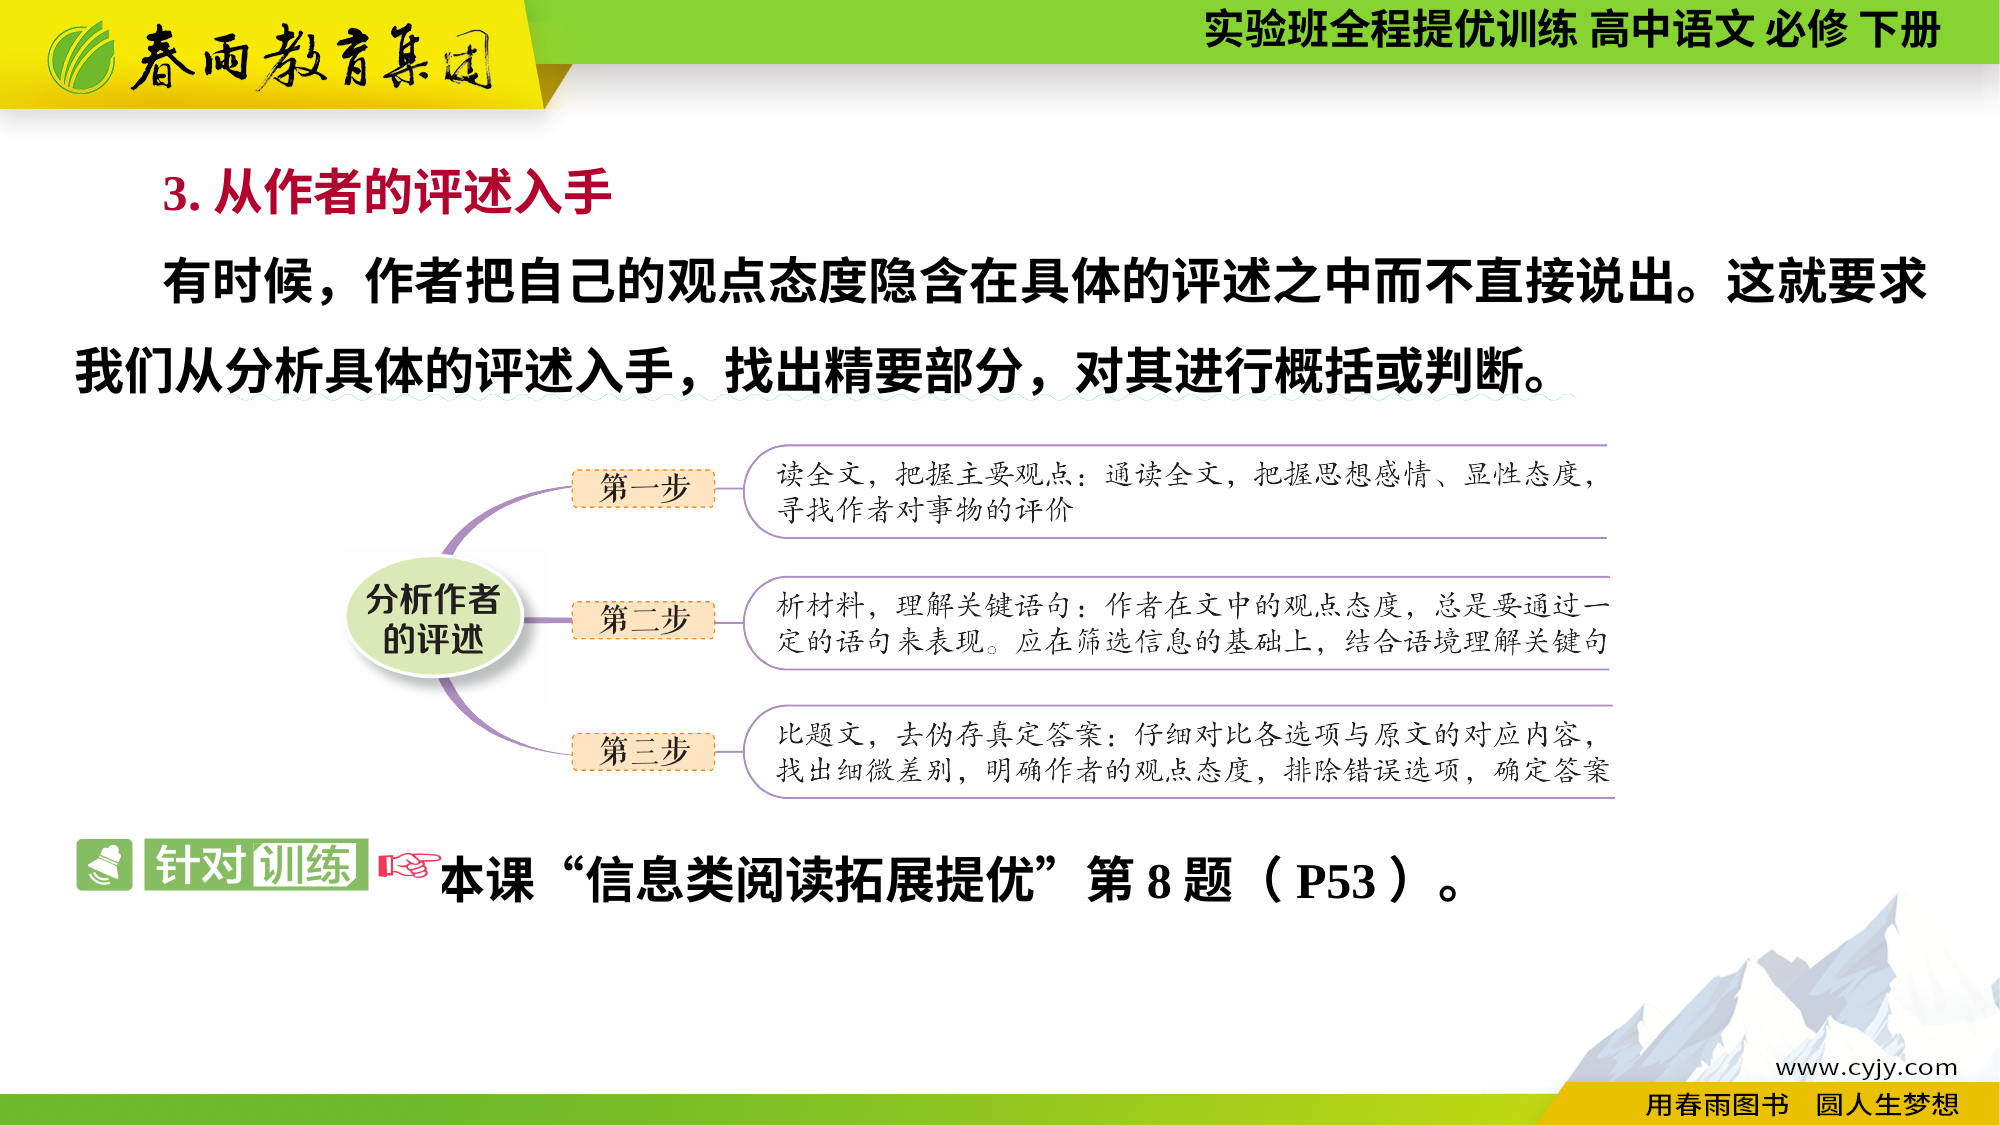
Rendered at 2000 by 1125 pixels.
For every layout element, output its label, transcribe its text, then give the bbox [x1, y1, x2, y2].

picture [0, 0, 2000, 1125]
text_box 本课“信息类阅读拓展提优”第8题（P53）。 [59, 810, 1944, 916]
list 3.从作者的评述入手 有时候，作者把自己的观点态度隐含在具体的评述之中而不直接说出。这就要求我们从分析具体的评述入手，找出精要部分，对其进行概括或判断。 [59, 122, 1944, 399]
